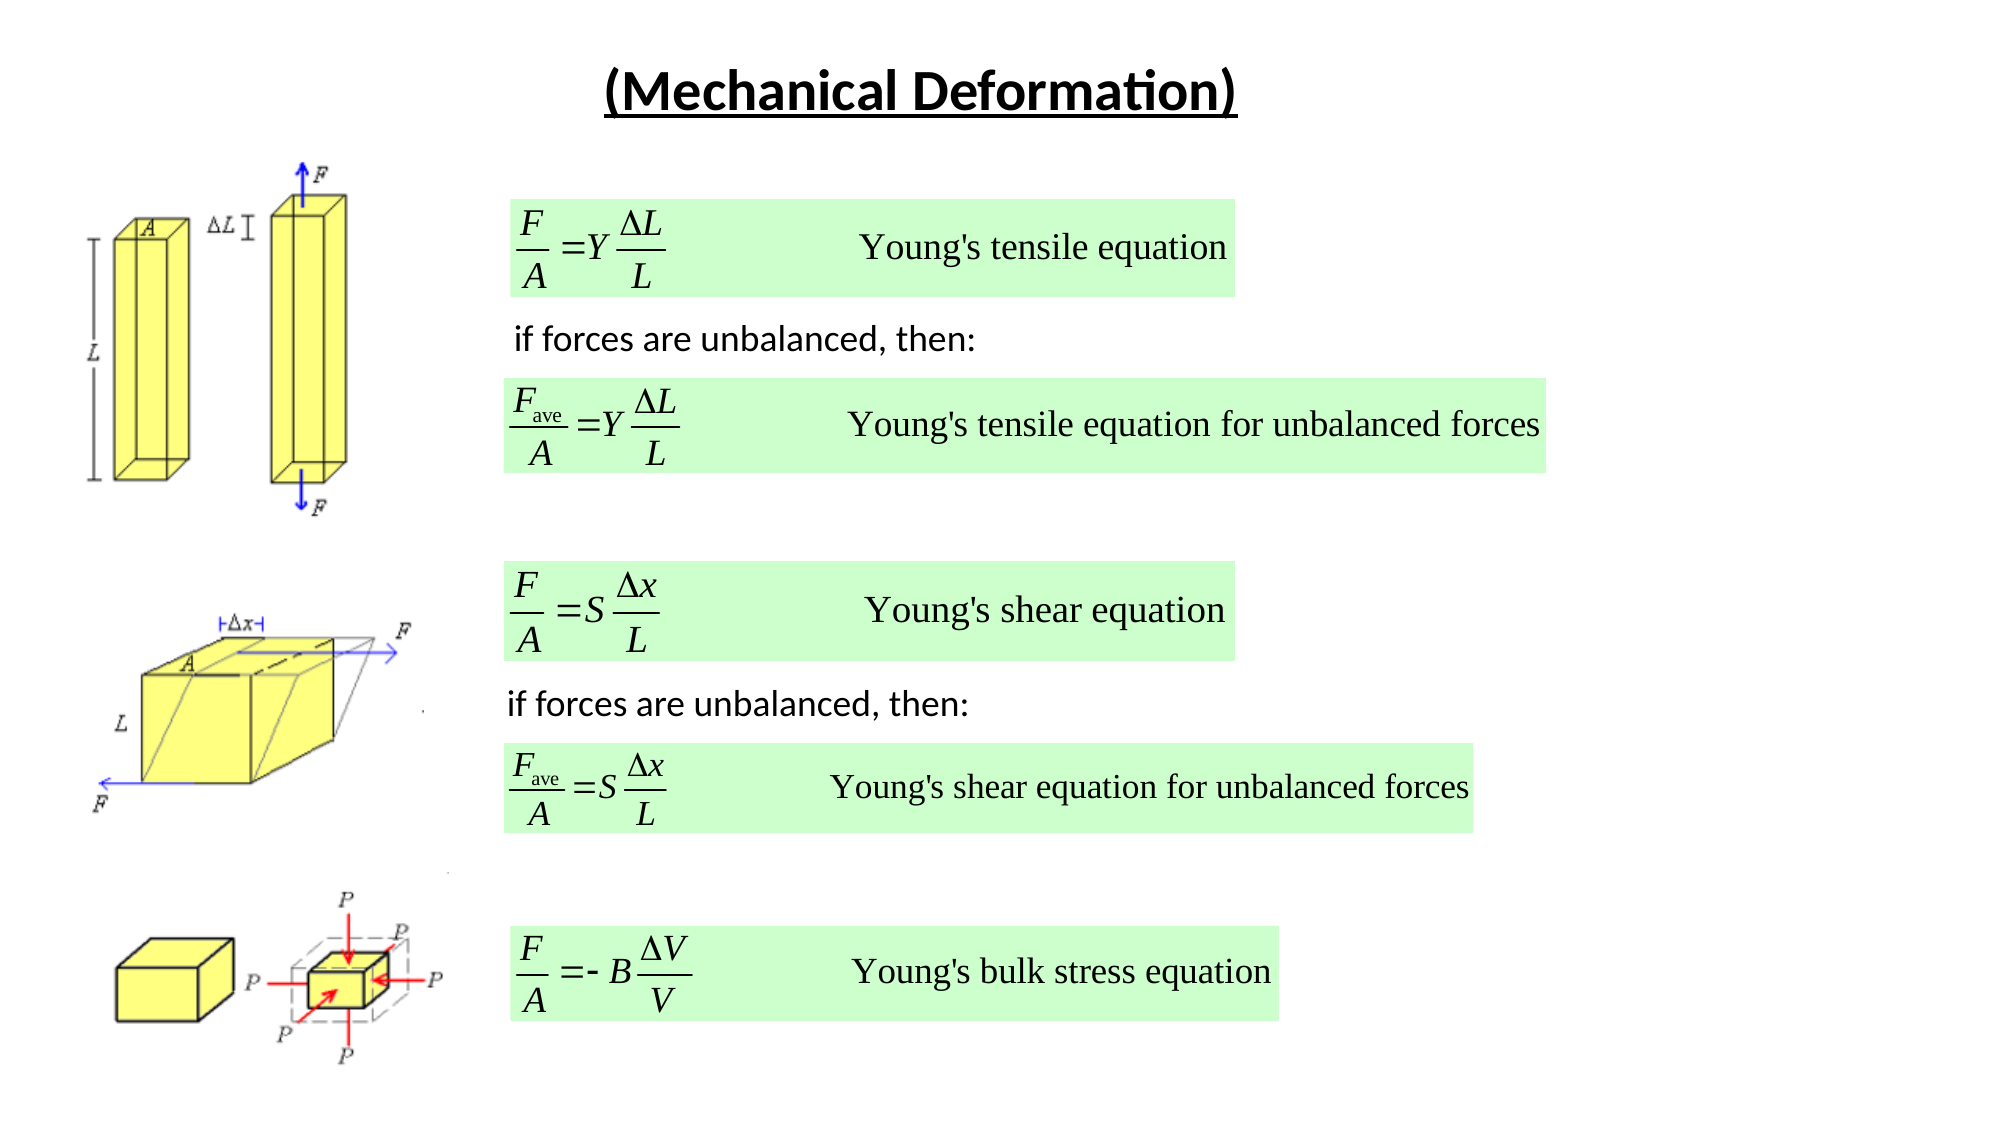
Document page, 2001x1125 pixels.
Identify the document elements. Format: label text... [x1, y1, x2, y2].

text_box if forces are unbalanced, then: [498, 306, 1037, 367]
picture [69, 589, 424, 828]
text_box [503, 377, 1547, 473]
picture [69, 150, 381, 524]
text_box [510, 199, 1235, 297]
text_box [503, 561, 1235, 661]
text_box if forces are unbalanced, then: [492, 671, 1030, 732]
picture [94, 872, 449, 1078]
text_box (Mechanical Deformation) [588, 45, 1314, 130]
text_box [510, 925, 1279, 1021]
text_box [503, 743, 1474, 834]
